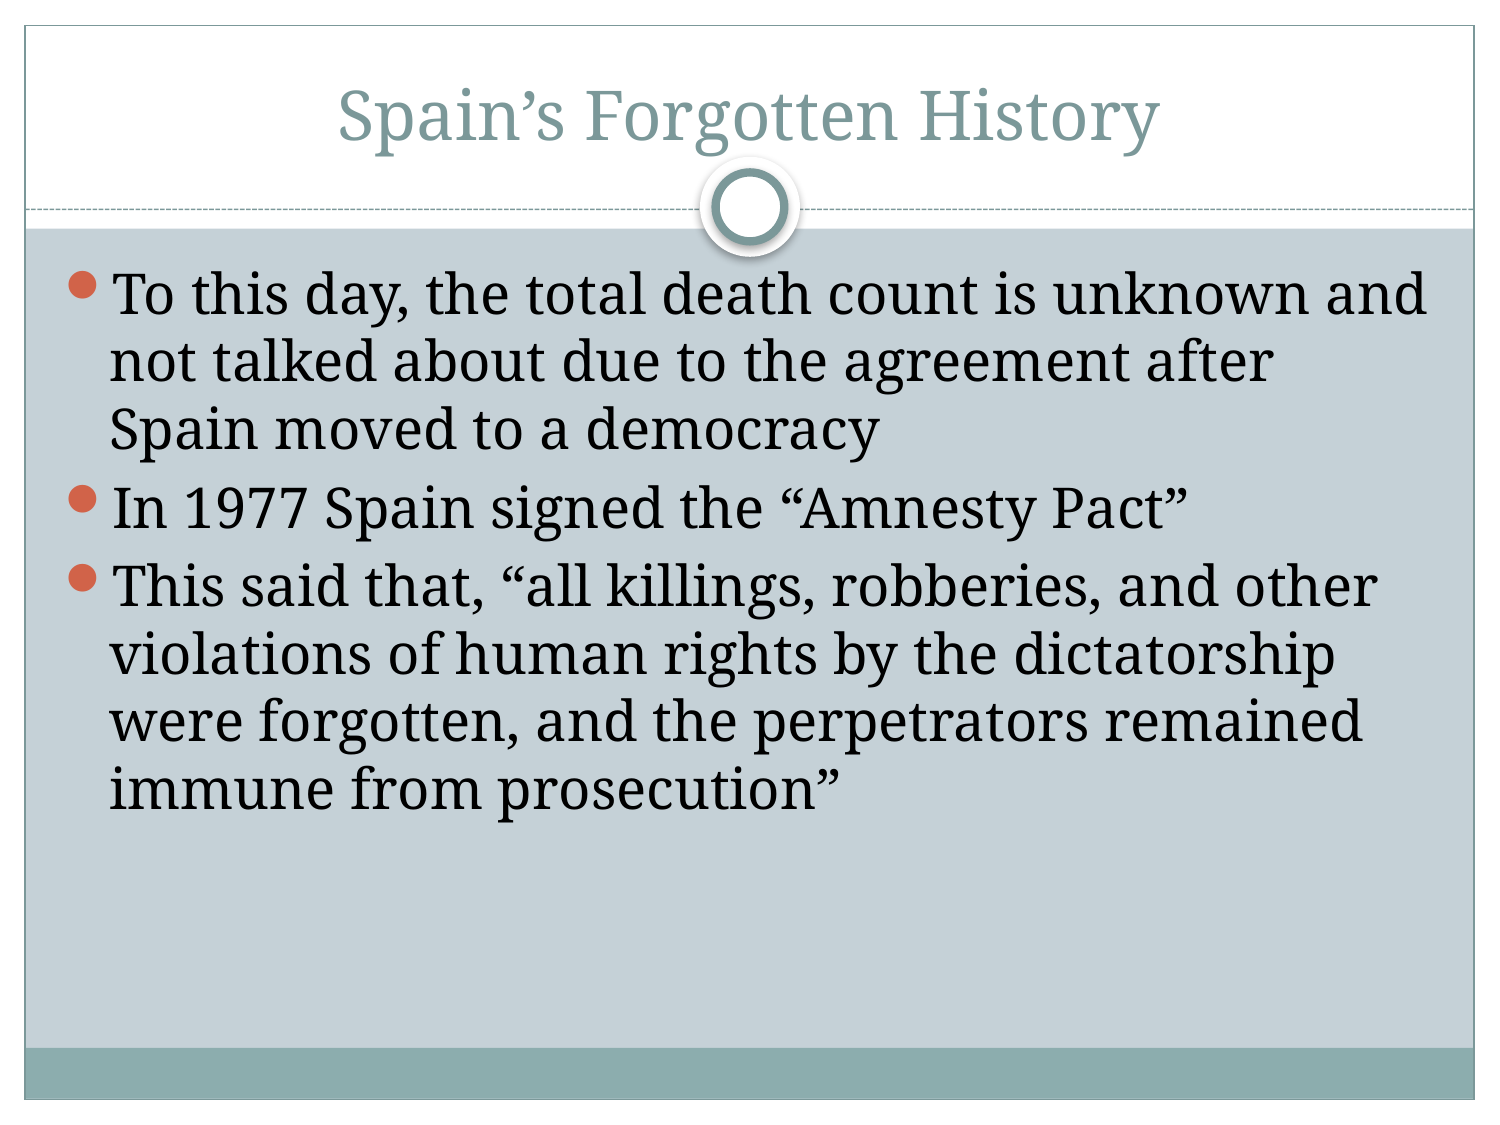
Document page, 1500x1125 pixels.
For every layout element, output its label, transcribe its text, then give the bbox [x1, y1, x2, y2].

list To this day, the total death count is unknown and not talked about due to the agreement after Spain moved to a democracy In 1977 Spain signed the “Amnesty Pact” This said that, “all killings, robberies, and other violations of human rights by the dictatorship were forgotten, and the perpetrators remained immune from prosecution” [49, 250, 1445, 1001]
title Spain’s Forgotten History [49, 37, 1450, 162]
